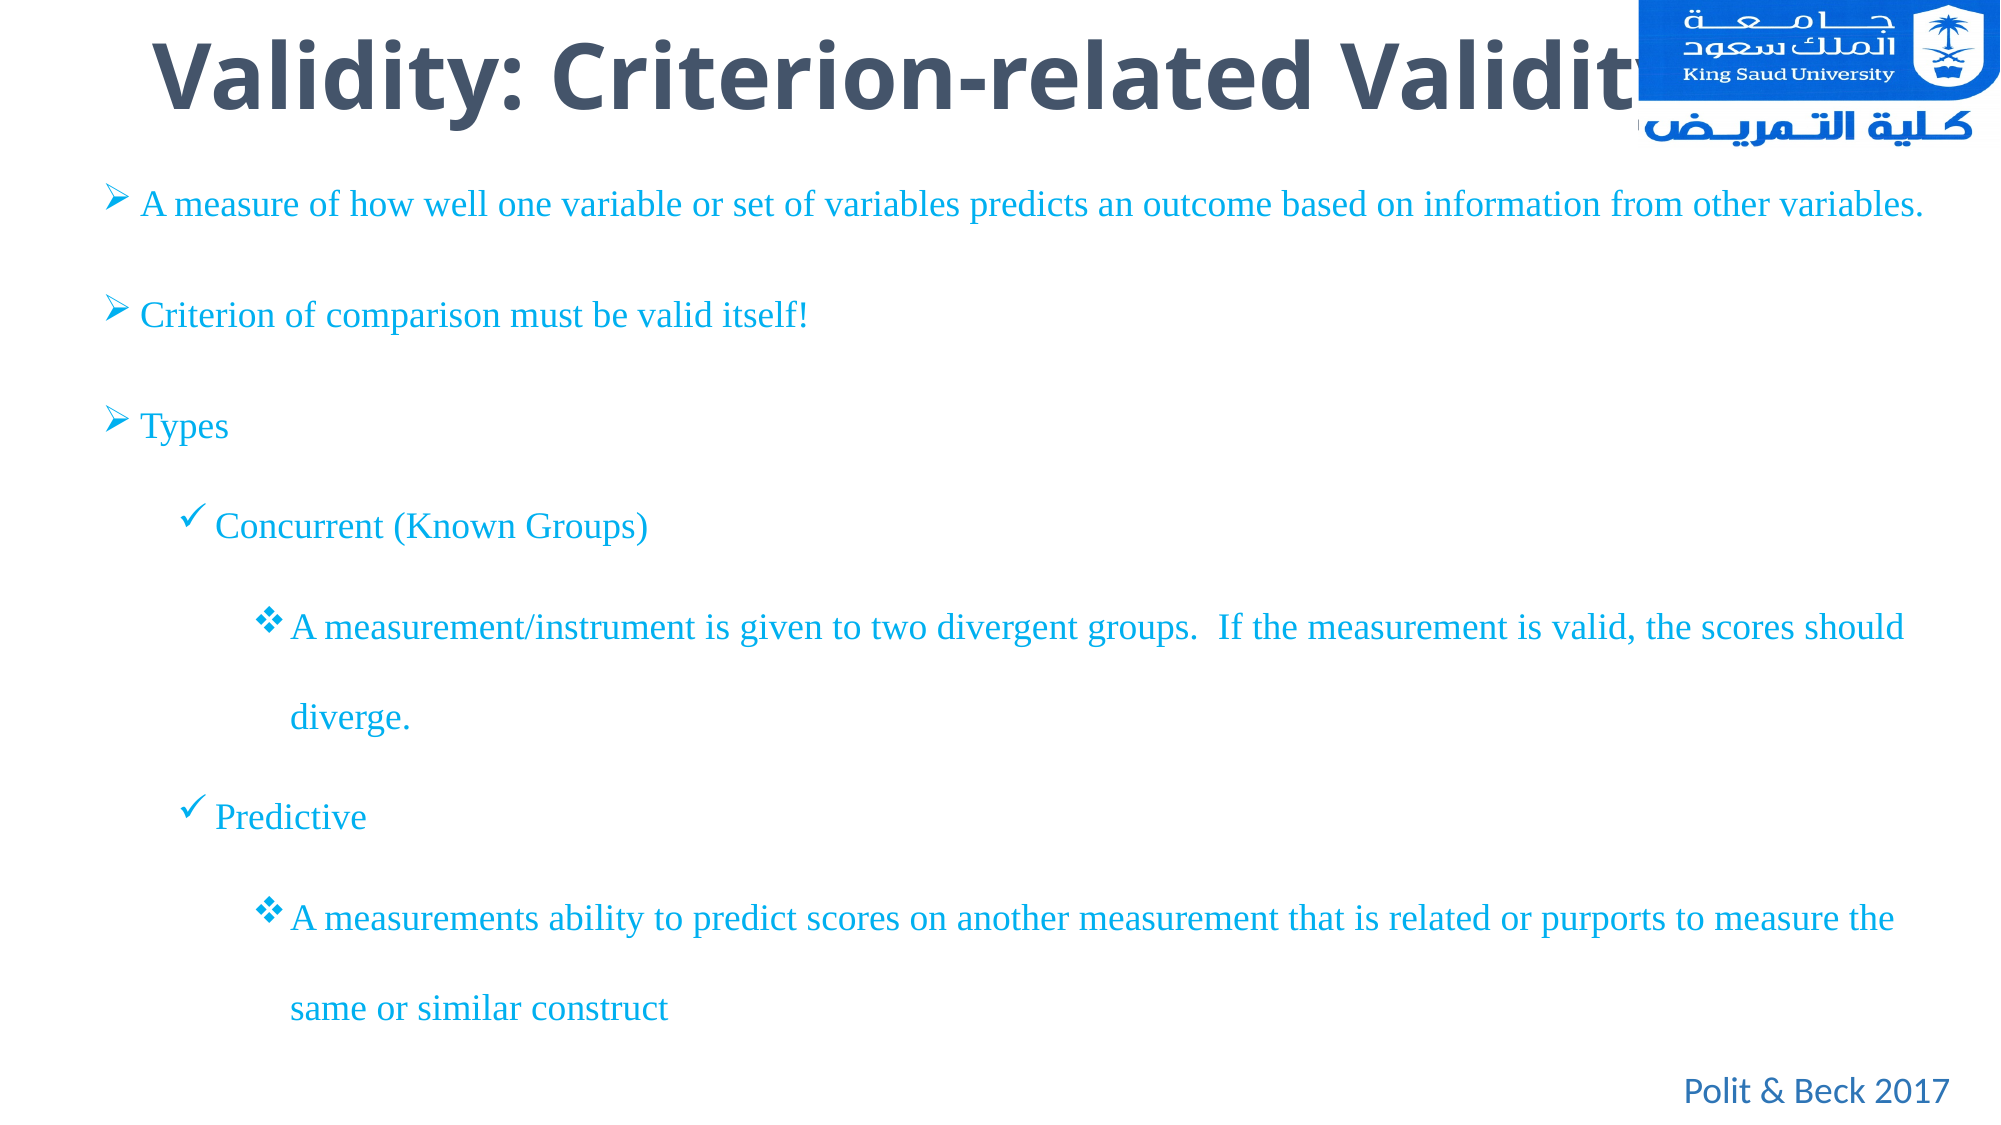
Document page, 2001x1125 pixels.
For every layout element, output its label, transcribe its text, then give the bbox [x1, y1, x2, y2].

text_box Polit & Beck 2017 [1668, 1058, 1966, 1118]
list A measure of how well one variable or set of variables predicts an outcome based on information from other variables. Criterion of comparison must be valid itself! Types Concurrent (Known Groups) A measurement/instrument is given to two divergent groups. If the measurement is valid, the scores should diverge. Predictive A measurements ability to predict scores on another measurement that is related or purports to measure the same or similar construct [87, 126, 1953, 1099]
title Validity: Criterion-related Validity [137, 11, 1638, 126]
picture [1638, 0, 2000, 149]
